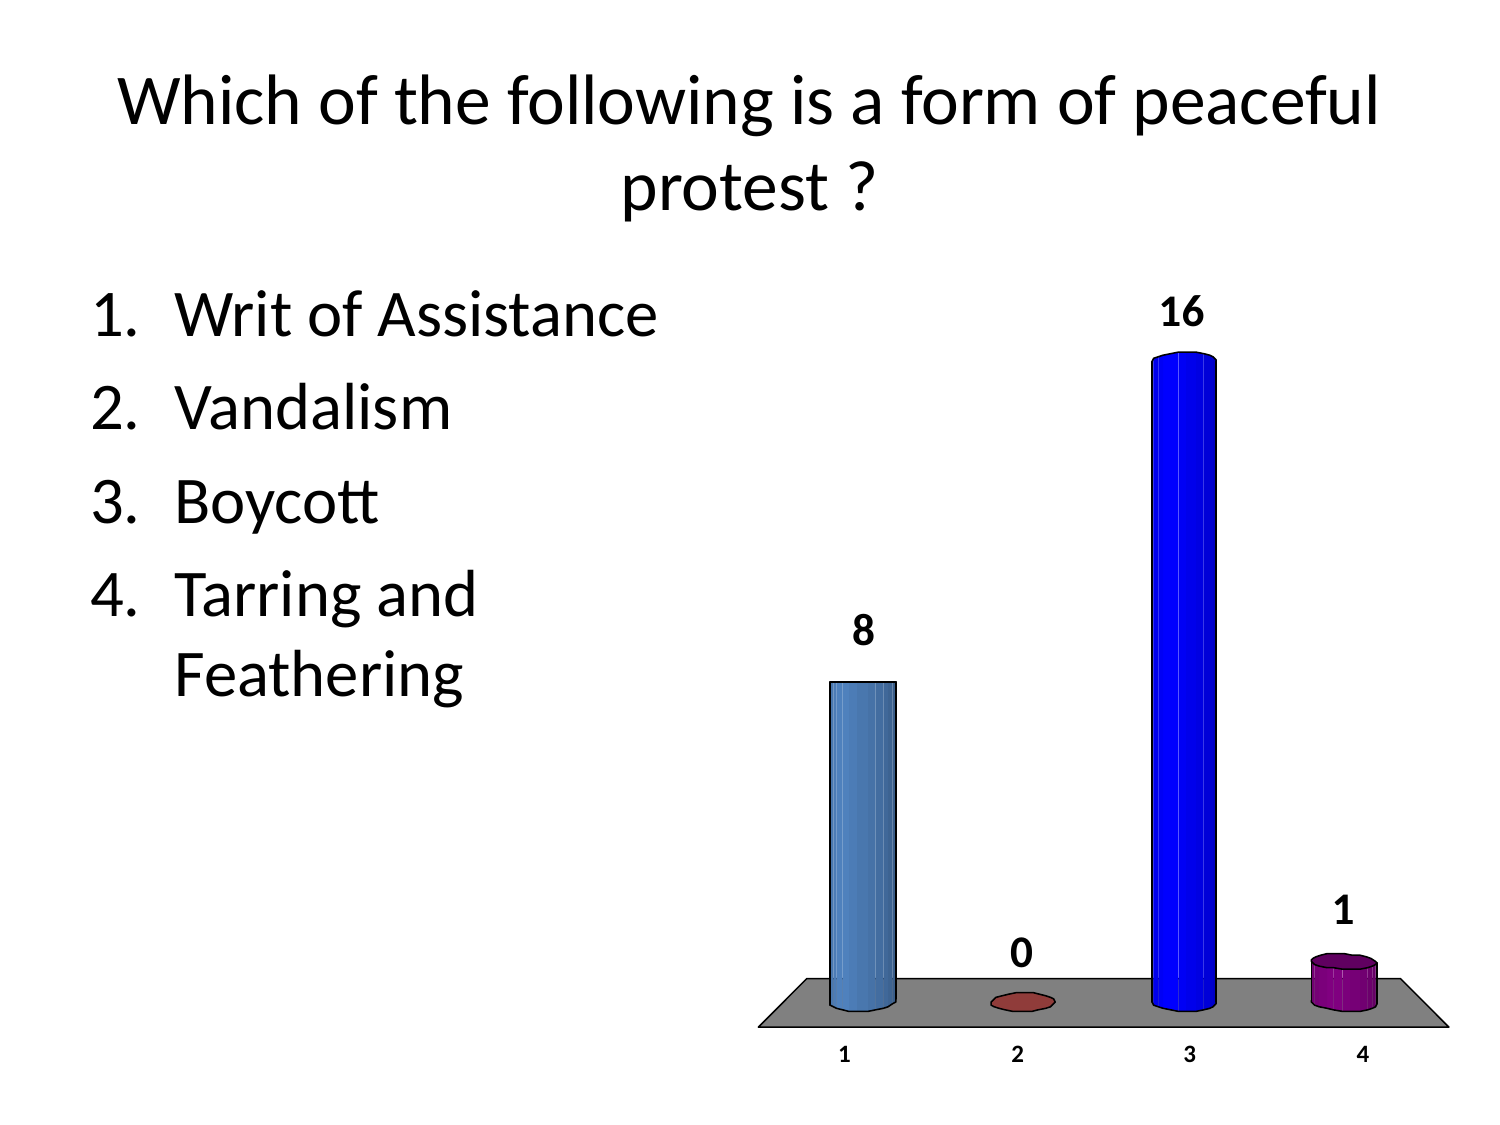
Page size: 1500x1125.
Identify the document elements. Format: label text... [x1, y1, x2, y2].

title Which of the following is a form of peaceful protest ? [75, 45, 1425, 233]
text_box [739, 270, 1490, 1115]
list Writ of Assistance Vandalism Boycott Tarring and Feathering [75, 262, 750, 1005]
